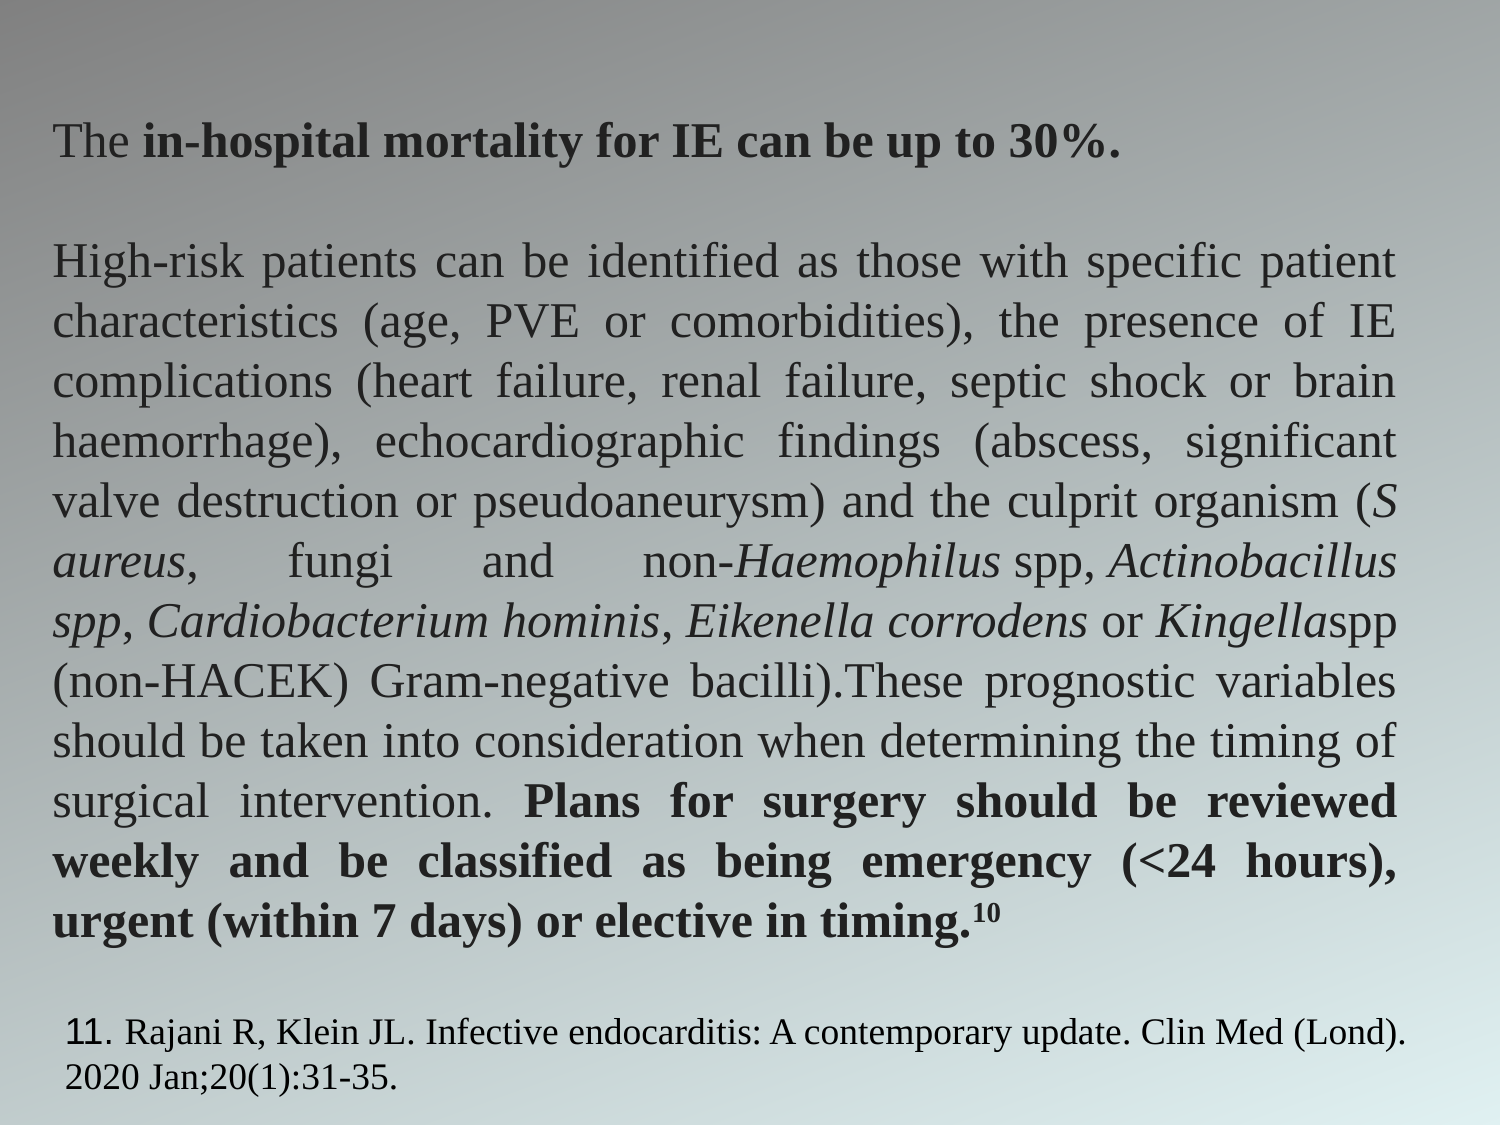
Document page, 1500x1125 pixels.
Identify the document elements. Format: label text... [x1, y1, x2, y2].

text_box 11. Rajani R, Klein JL. Infective endocarditis: A contemporary update. Clin Med (Lond). 2020 Jan;20(1):31-35. [50, 999, 1438, 1105]
text_box The in-hospital mortality for IE can be up to 30%. High-risk patients can be identified as those with specific patient characteristics (age, PVE or comorbidities), the presence of IE complications (heart failure, renal failure, septic shock or brain haemorrhage), echocardiographic findings (abscess, significant valve destruction or pseudoaneurysm) and the culprit organism (S aureus, fungi and non-Haemophilus spp, Actinobacillus spp, Cardiobacterium hominis, Eikenella corrodens or Kingellaspp (non-HACEK) Gram-negative bacilli).These prognostic variables should be taken into consideration when determining the timing of surgical intervention. Plans for surgery should be reviewed weekly and be classified as being emergency (<24 hours), urgent (within 7 days) or elective in timing.10 [37, 100, 1413, 956]
